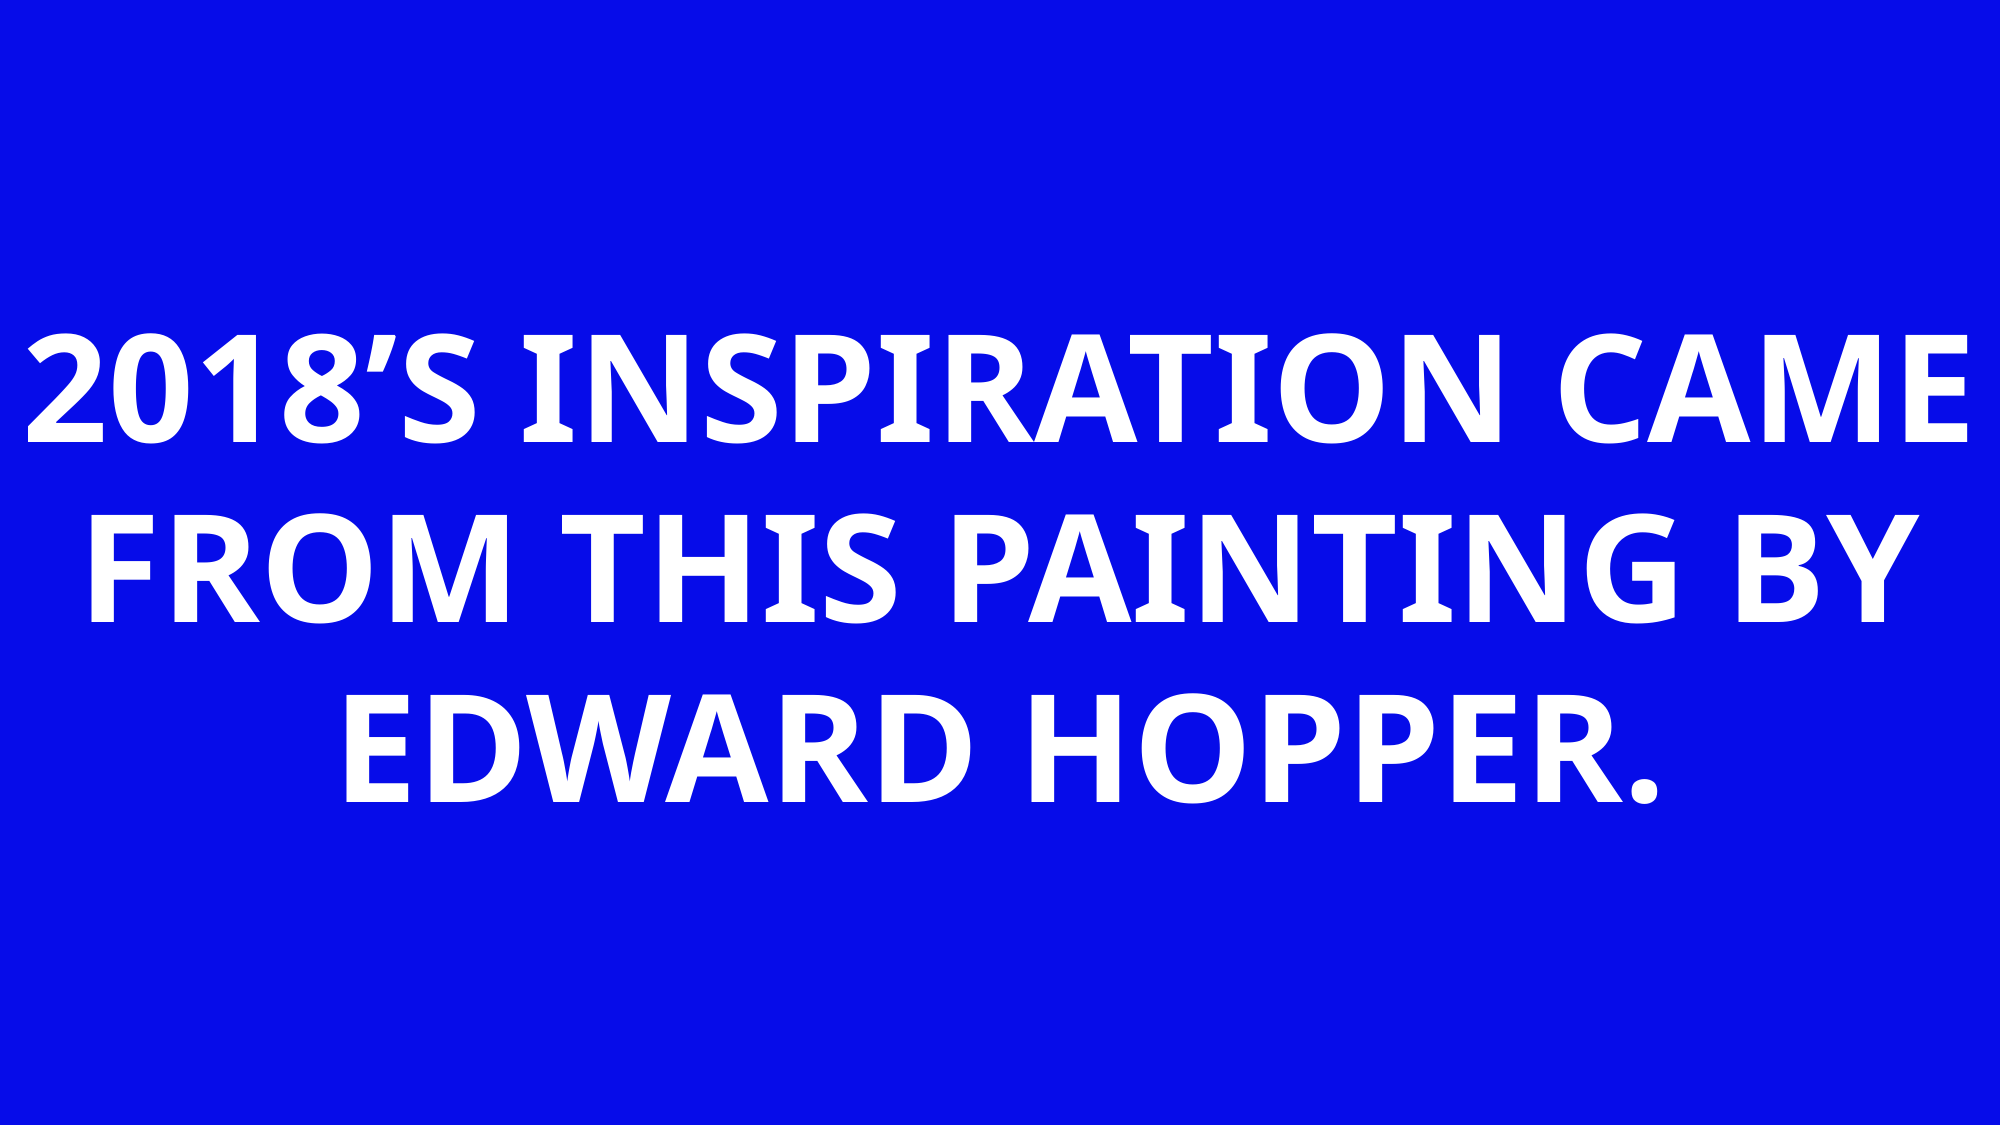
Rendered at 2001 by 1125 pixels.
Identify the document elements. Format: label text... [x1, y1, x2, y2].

text_box 2018’S INSPIRATION CAME FROM THIS PAINTING BY EDWARD HOPPER. [0, 0, 2000, 1125]
